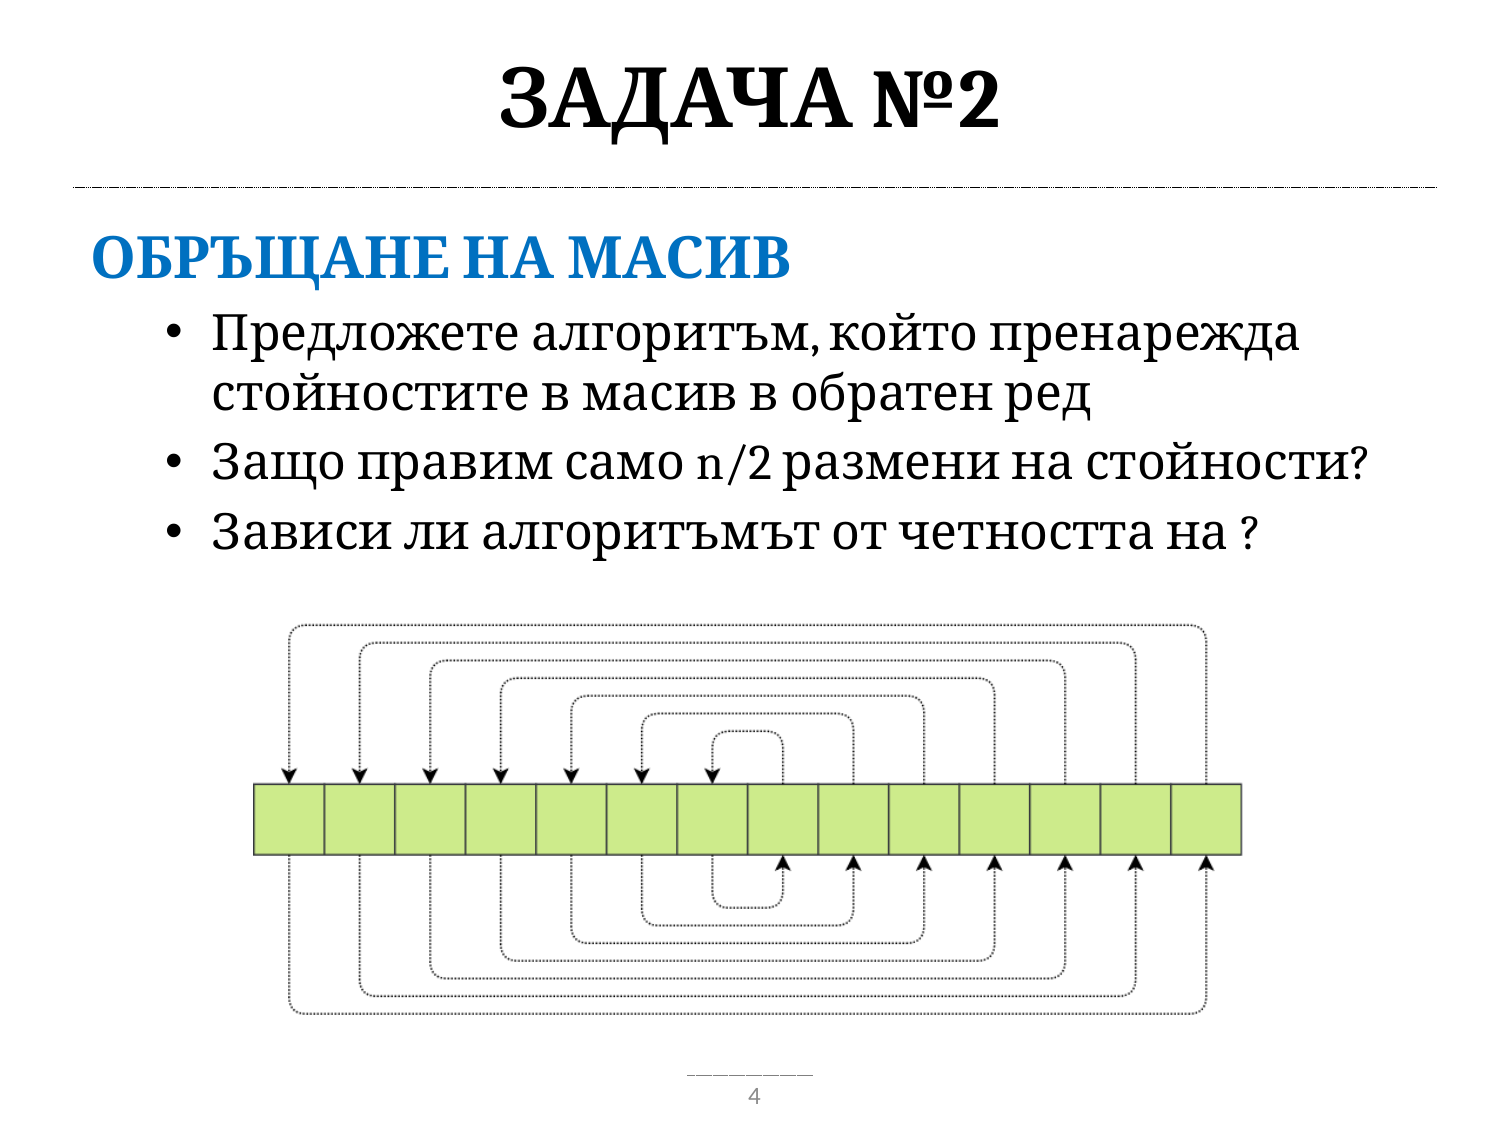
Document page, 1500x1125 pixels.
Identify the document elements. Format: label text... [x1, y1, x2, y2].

slide_number 4 [579, 1065, 930, 1125]
picture [253, 612, 1243, 1029]
title Задача №2 [0, 0, 1500, 188]
